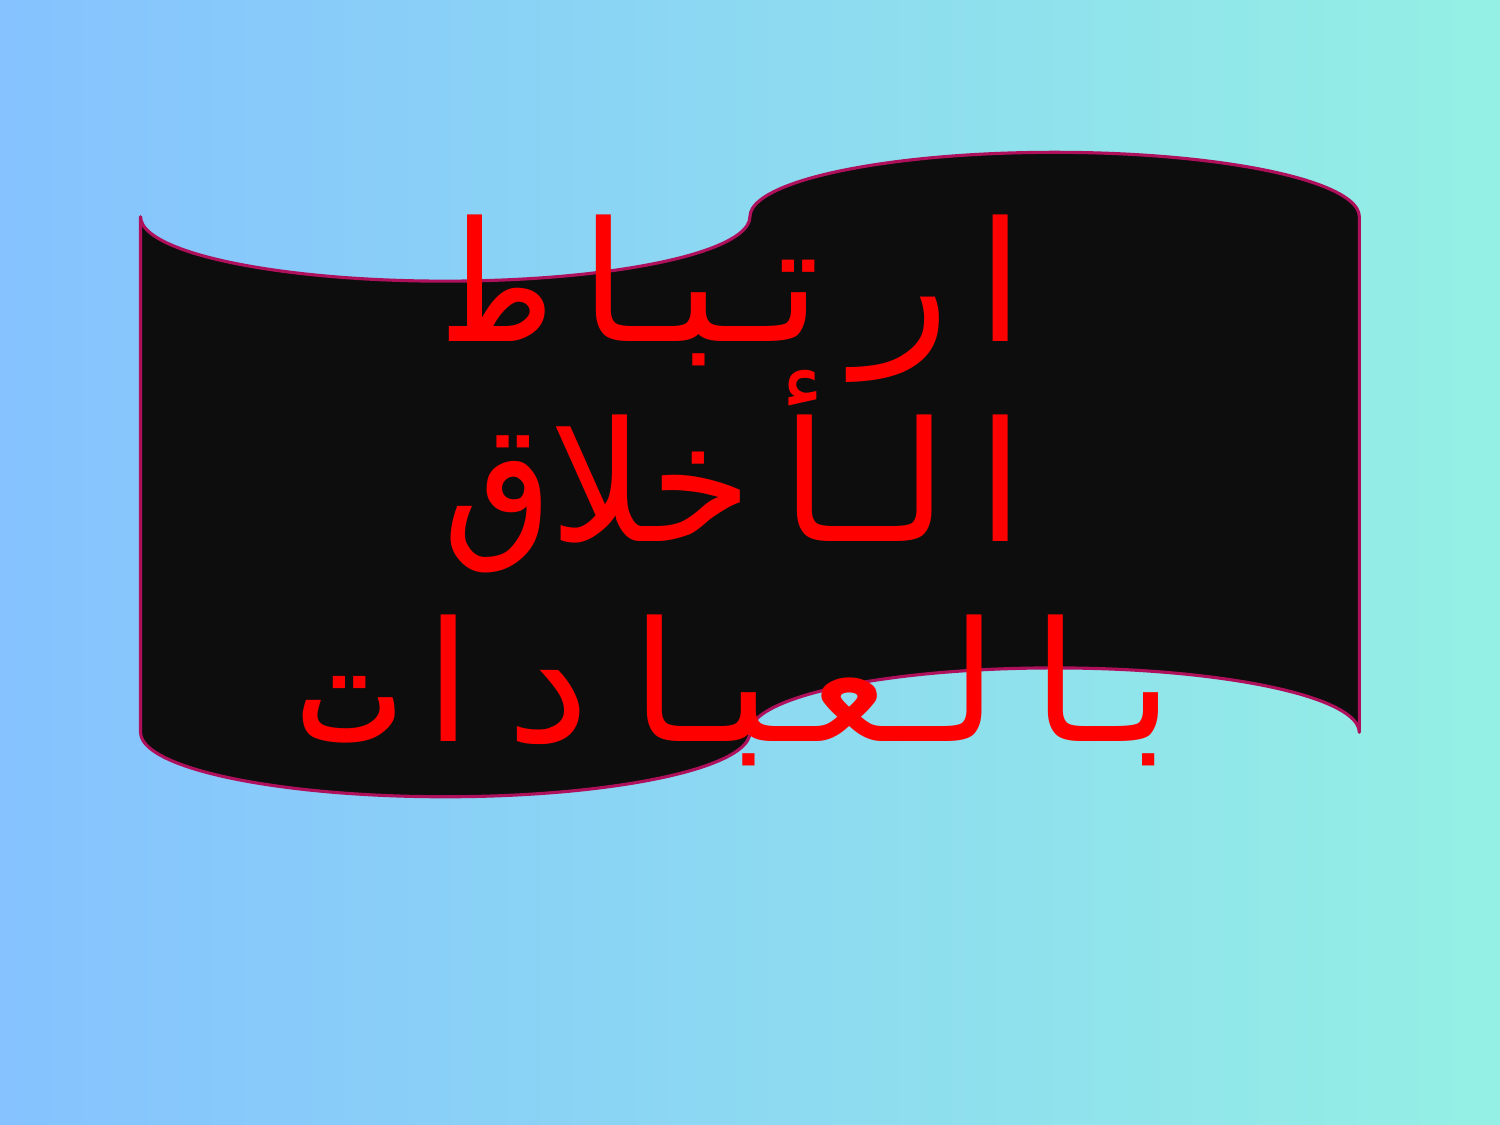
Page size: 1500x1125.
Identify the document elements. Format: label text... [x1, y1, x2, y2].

text_box ارتباط الأخلاق بالعبادات [138, 150, 1361, 799]
